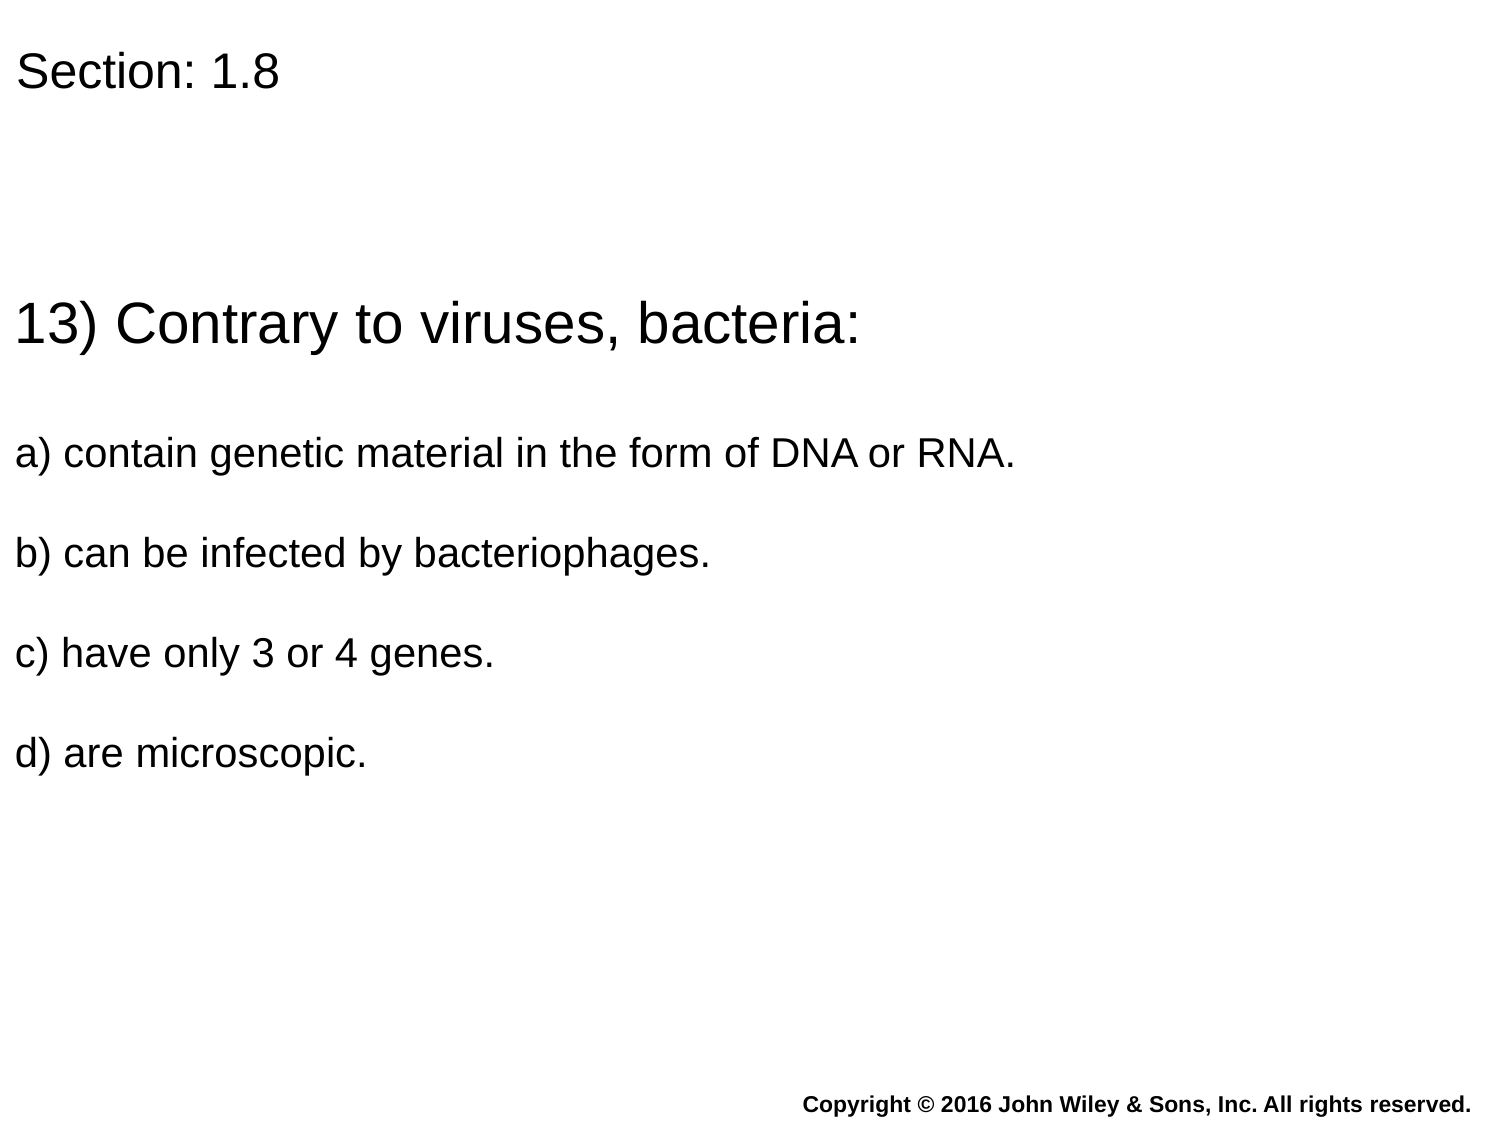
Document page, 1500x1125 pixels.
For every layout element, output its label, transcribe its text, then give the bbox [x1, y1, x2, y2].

text_box 13) Contrary to viruses, bacteria: a) contain genetic material in the form of DNA or RNA. b) can be infected by bacteriophages. c) have only 3 or 4 genes. d) are microscopic. [0, 278, 1338, 784]
text_box Copyright © 2016 John Wiley & Sons, Inc. All rights reserved. [512, 1065, 1488, 1125]
text_box Section: 1.8 [1, 31, 296, 166]
